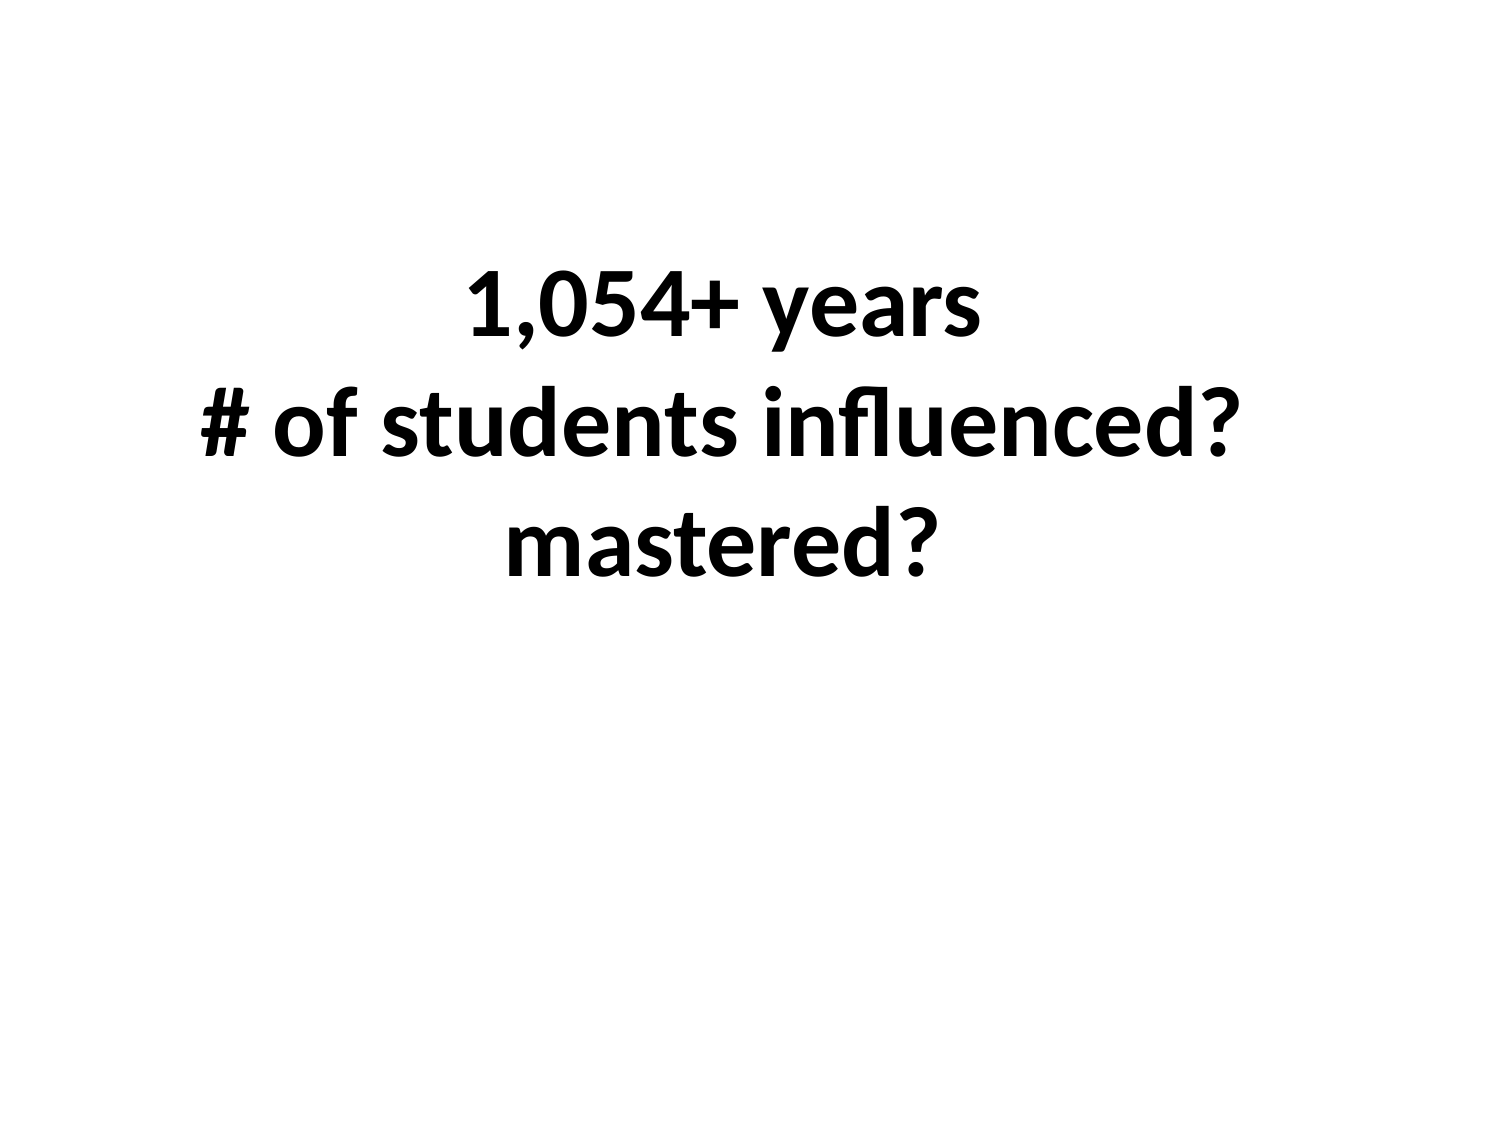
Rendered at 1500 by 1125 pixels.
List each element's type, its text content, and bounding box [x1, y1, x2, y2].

title 1,054+ years # of students influenced? mastered? [47, 111, 1398, 842]
